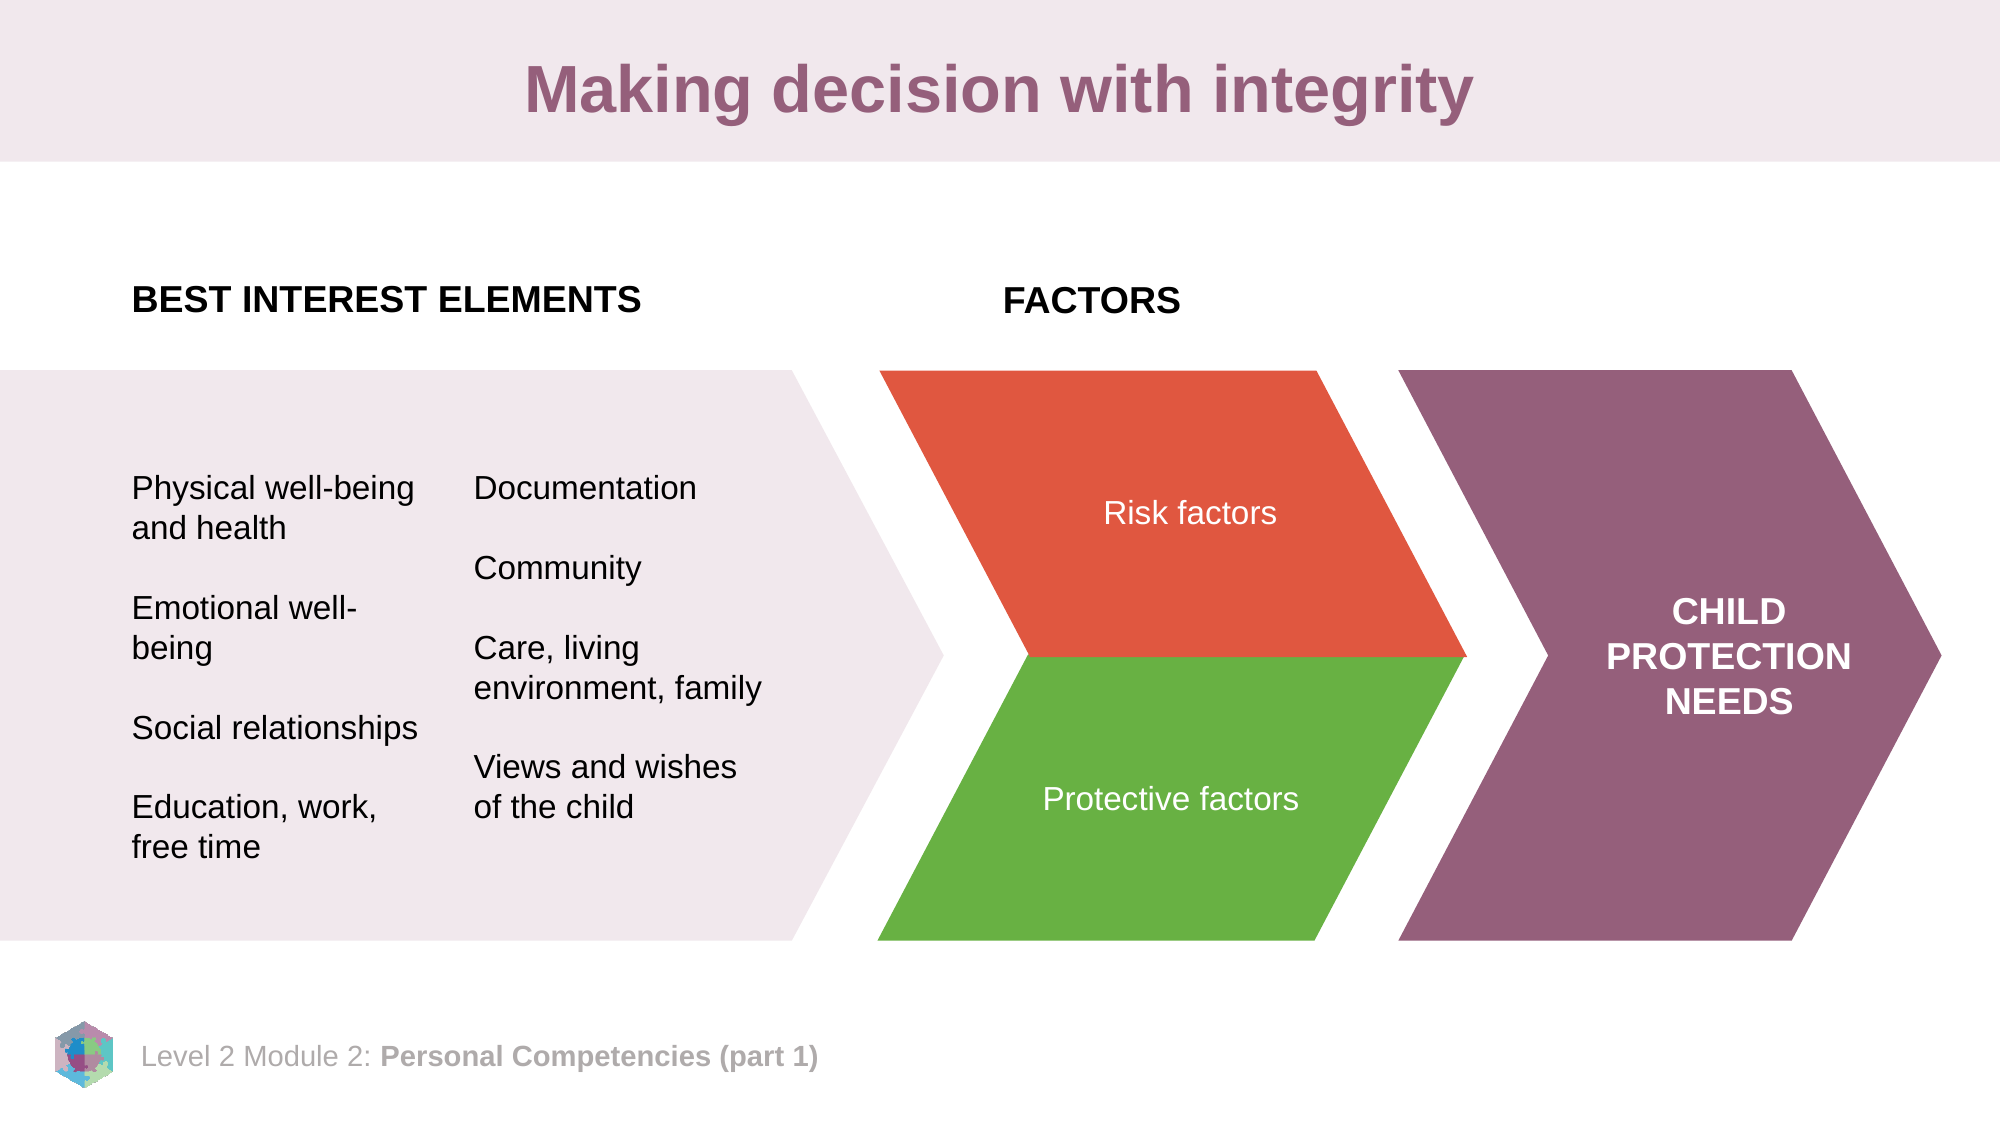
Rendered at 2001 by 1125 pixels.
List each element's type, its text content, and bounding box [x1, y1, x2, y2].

text_box [877, 369, 1469, 659]
text_box Risk factors [1046, 483, 1334, 539]
title Making decision with integrity [137, 19, 1863, 163]
text_box BEST INTEREST ELEMENTS [116, 267, 856, 327]
text_box CHILD PROTECTION NEEDS [1585, 579, 1873, 730]
text_box Physical well-being and health Emotional well-being Social relationships Education, work, free time [116, 458, 448, 873]
text_box [0, 369, 945, 942]
picture [55, 1021, 113, 1088]
text_box Documentation Community Care, living environment, family Views and wishes of the child [458, 458, 790, 873]
text_box [1396, 369, 1943, 942]
text_box FACTORS [871, 268, 1313, 329]
text_box Protective factors [875, 654, 1464, 942]
